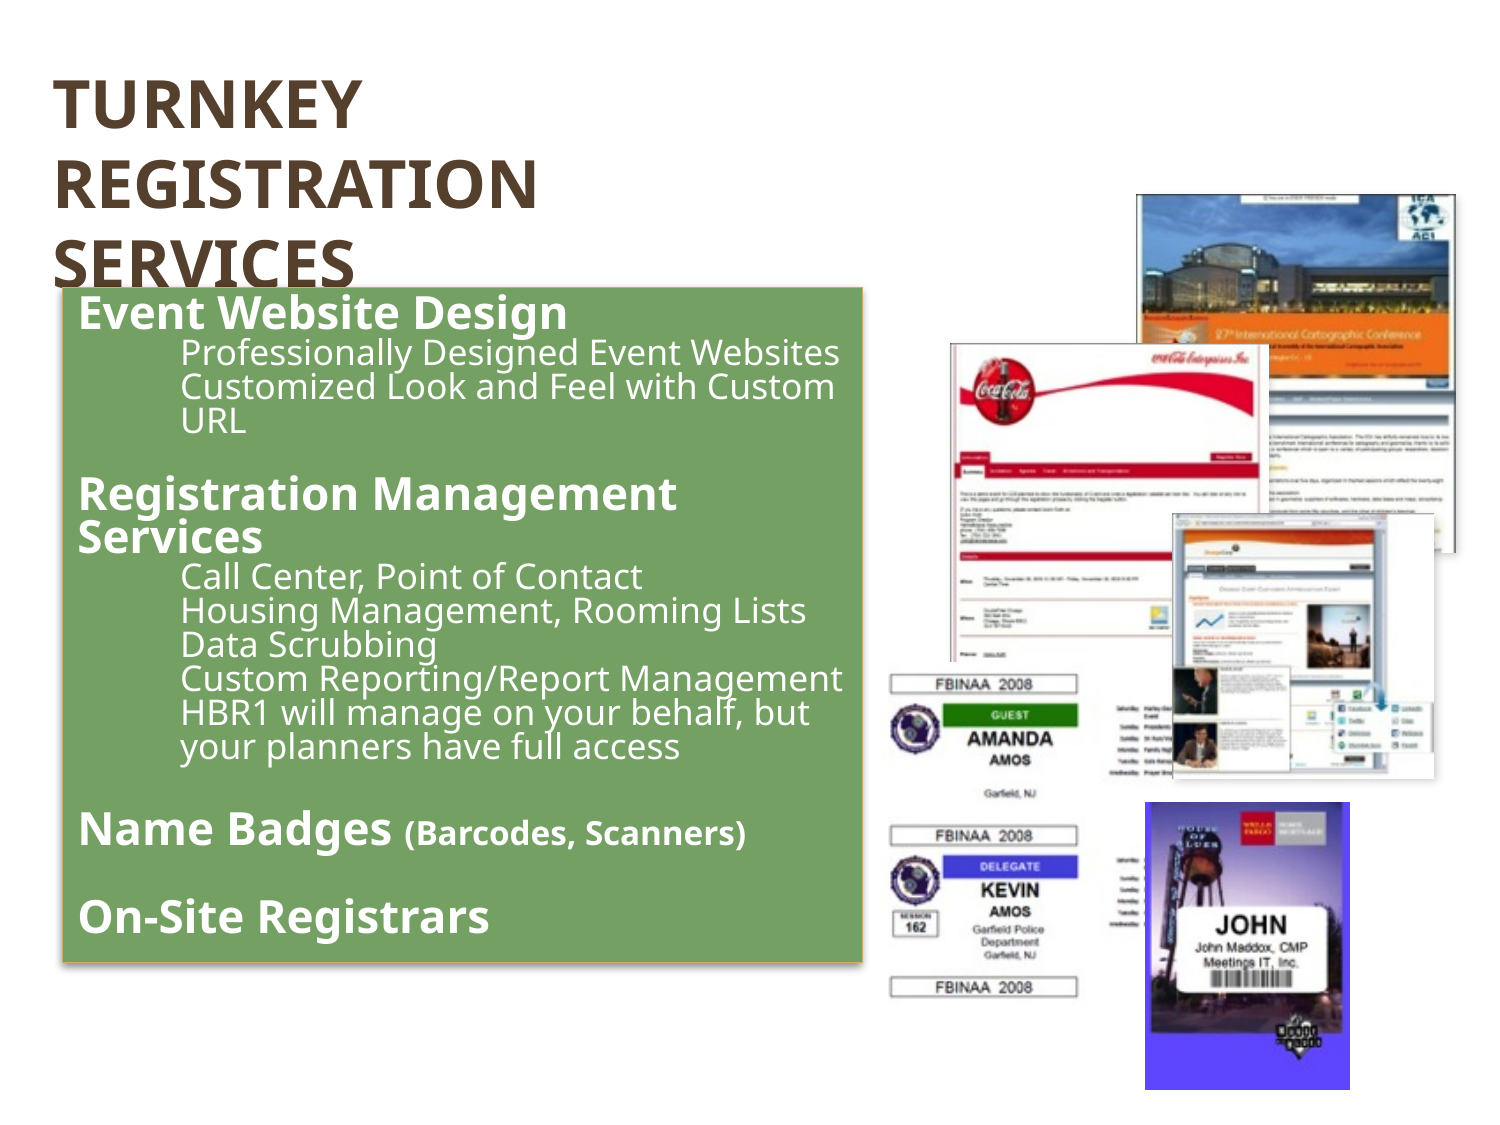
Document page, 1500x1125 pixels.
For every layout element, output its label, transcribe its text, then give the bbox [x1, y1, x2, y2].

text_box TURNKEY REGISTRATION SERVICES [37, 54, 813, 309]
text_box Event Website Design Professionally Designed Event Websites Customized Look and Feel with Custom URL Registration Management Services Call Center, Point of Contact Housing Management, Rooming Lists Data Scrubbing Custom Reporting/Report Management HBR1 will manage on your behalf, but your planners have full access Name Badges (Barcodes, Scanners) On-Site Registrars [62, 287, 863, 963]
picture [874, 194, 1456, 1090]
